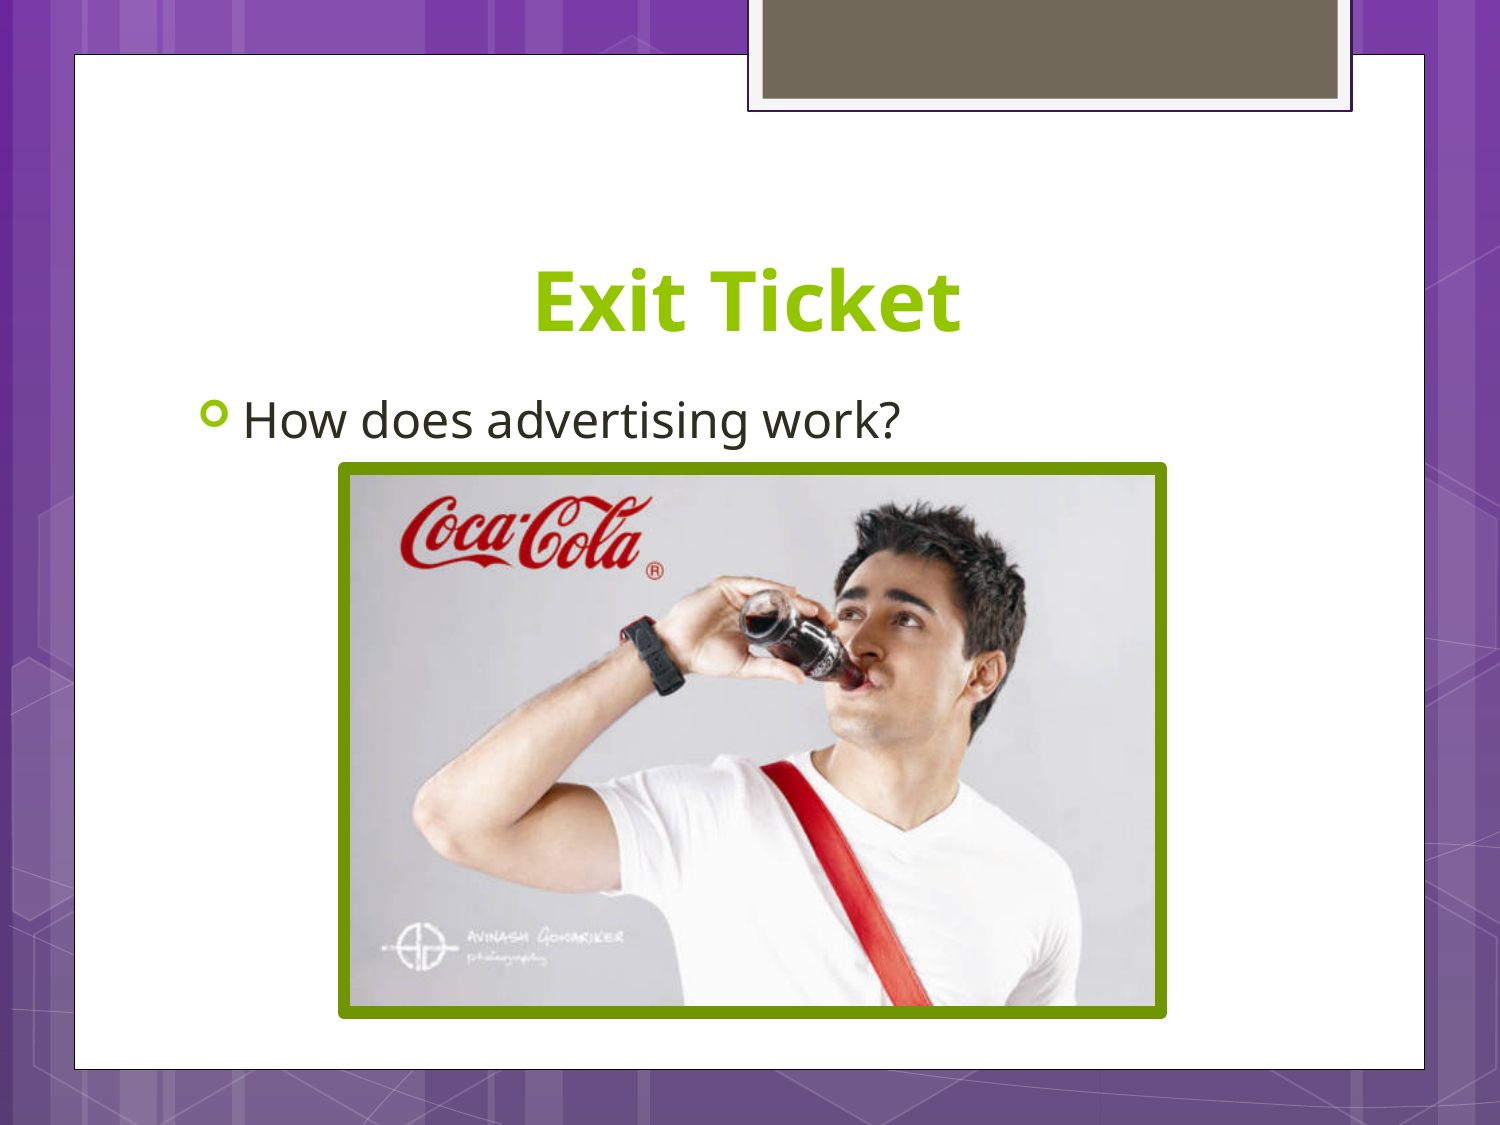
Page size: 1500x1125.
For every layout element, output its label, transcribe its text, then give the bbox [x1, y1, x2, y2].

list How does advertising work? [171, 381, 1283, 957]
picture [349, 474, 1156, 1007]
title Exit Ticket [171, 168, 1324, 357]
